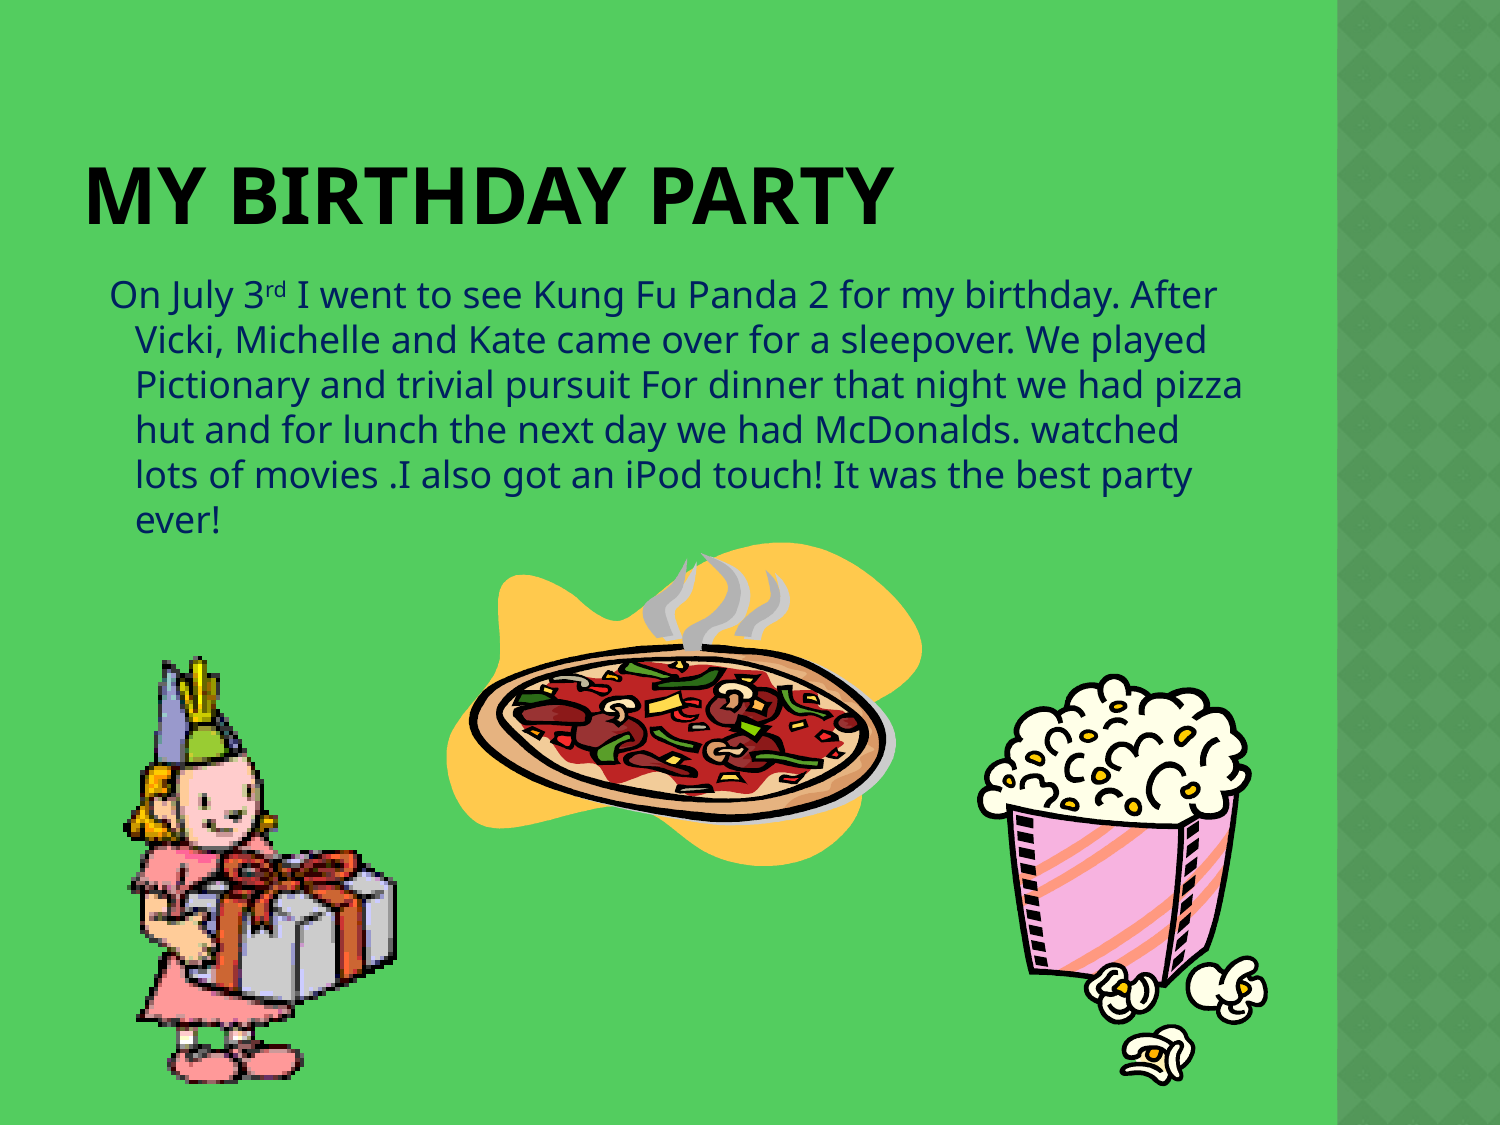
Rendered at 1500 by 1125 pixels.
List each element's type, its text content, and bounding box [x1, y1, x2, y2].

picture [123, 656, 420, 1099]
picture [973, 668, 1274, 1092]
title My Birthday Party [75, 52, 1263, 240]
picture [442, 538, 927, 871]
list On July 3rd I went to see Kung Fu Panda 2 for my birthday. After Vicki, Michelle and Kate came over for a sleepover. We played Pictionary and trivial pursuit For dinner that night we had pizza hut and for lunch the next day we had McDonalds. watched lots of movies .I also got an iPod touch! It was the best party ever! [75, 264, 1263, 1059]
